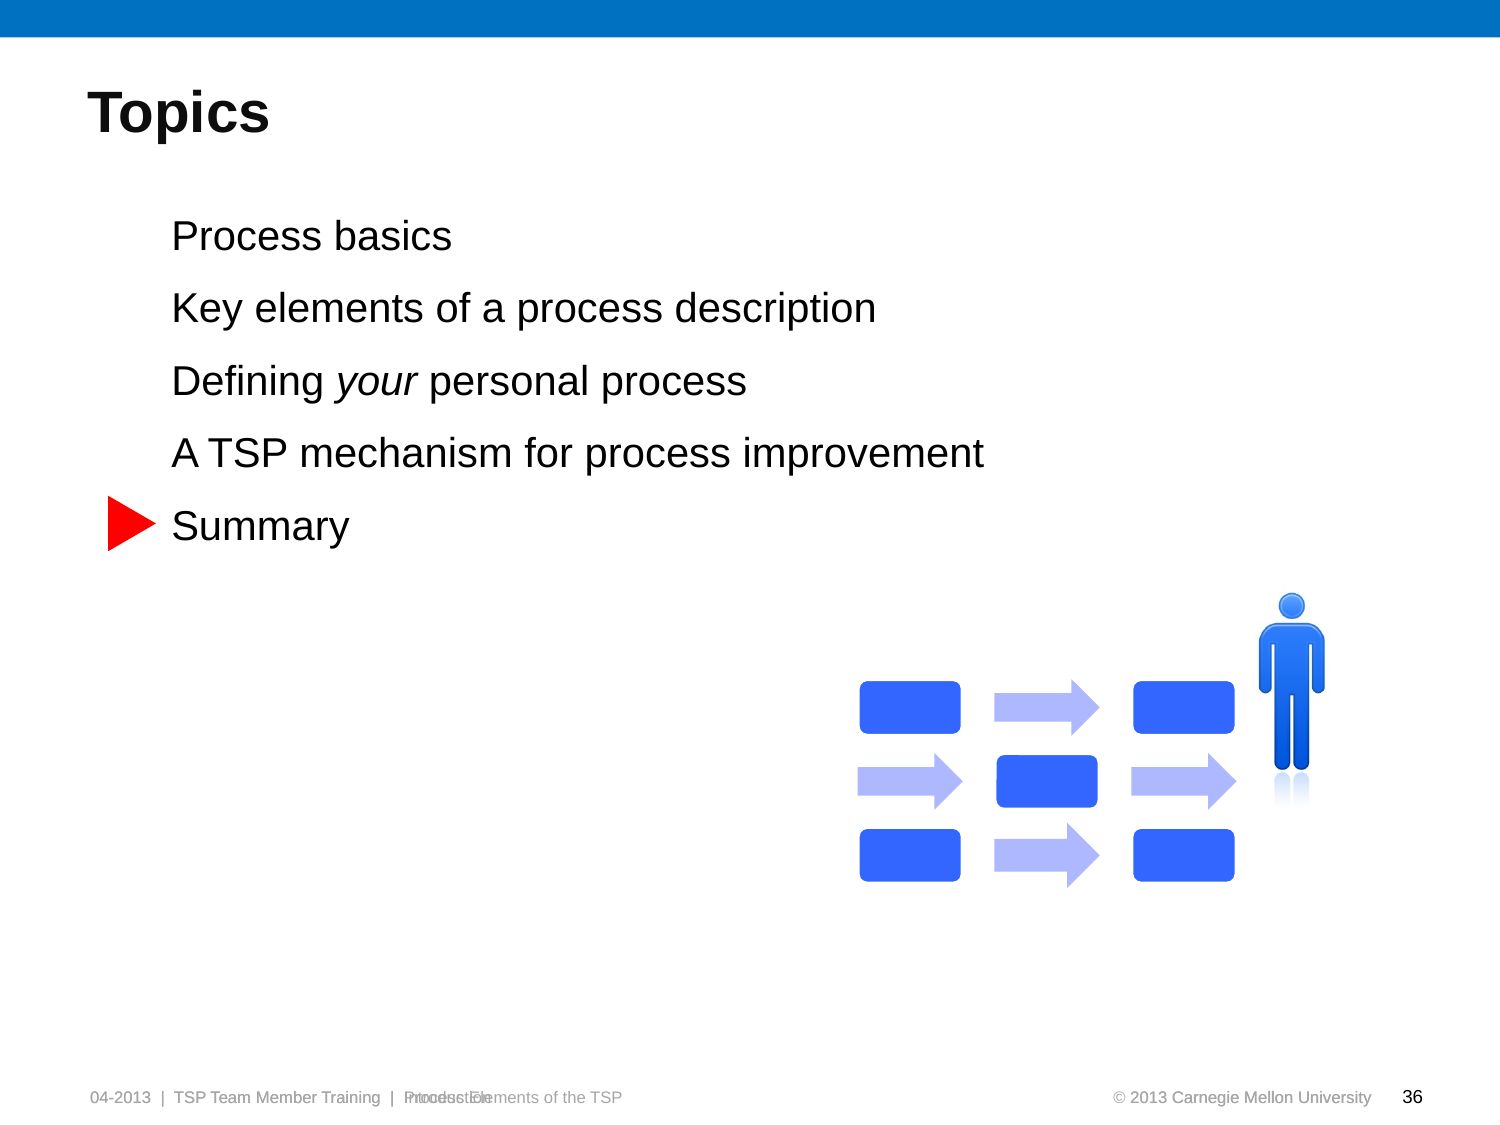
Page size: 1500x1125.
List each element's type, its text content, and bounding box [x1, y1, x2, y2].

title Topics [87, 87, 1439, 226]
list Process basics Key elements of a process description Defining your personal process A TSP mechanism for process improvement Summary [170, 212, 1440, 1026]
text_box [857, 678, 1237, 847]
picture [1222, 575, 1339, 816]
text_box [108, 495, 156, 552]
